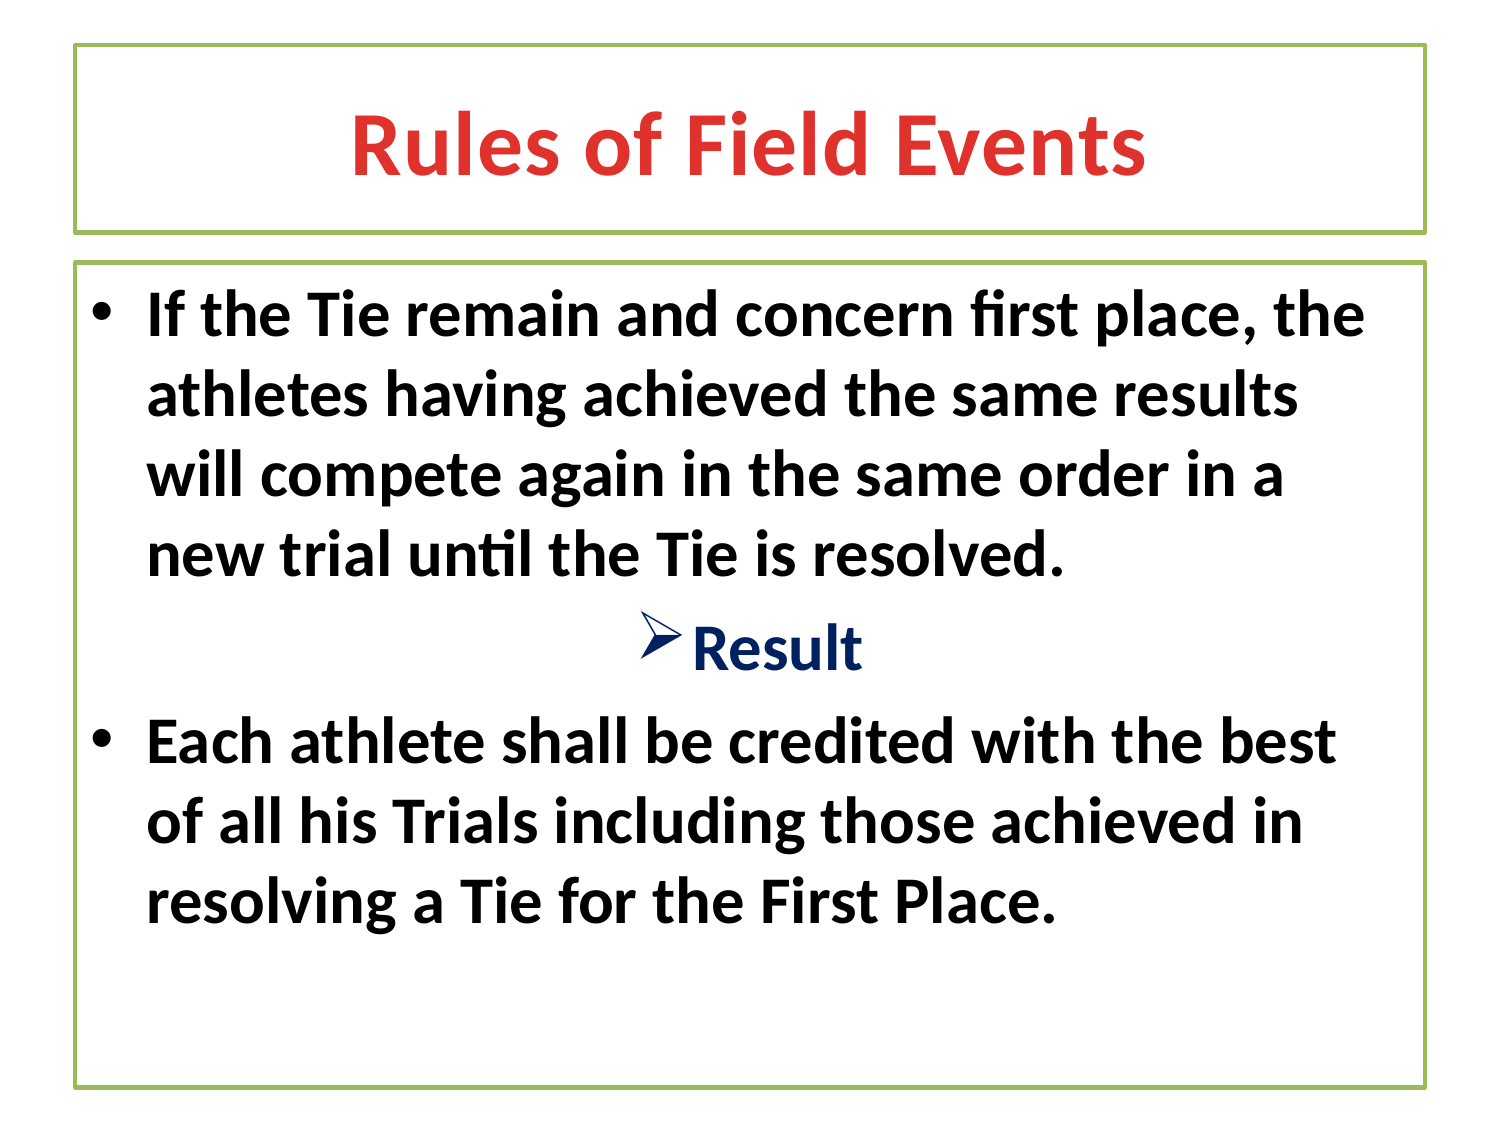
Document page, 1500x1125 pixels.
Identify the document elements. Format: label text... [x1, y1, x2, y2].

list If the Tie remain and concern first place, the athletes having achieved the same results will compete again in the same order in a new trial until the Tie is resolved. Result Each athlete shall be credited with the best of all his Trials including those achieved in resolving a Tie for the First Place. [73, 260, 1427, 1090]
title Rules of Field Events [73, 43, 1427, 235]
